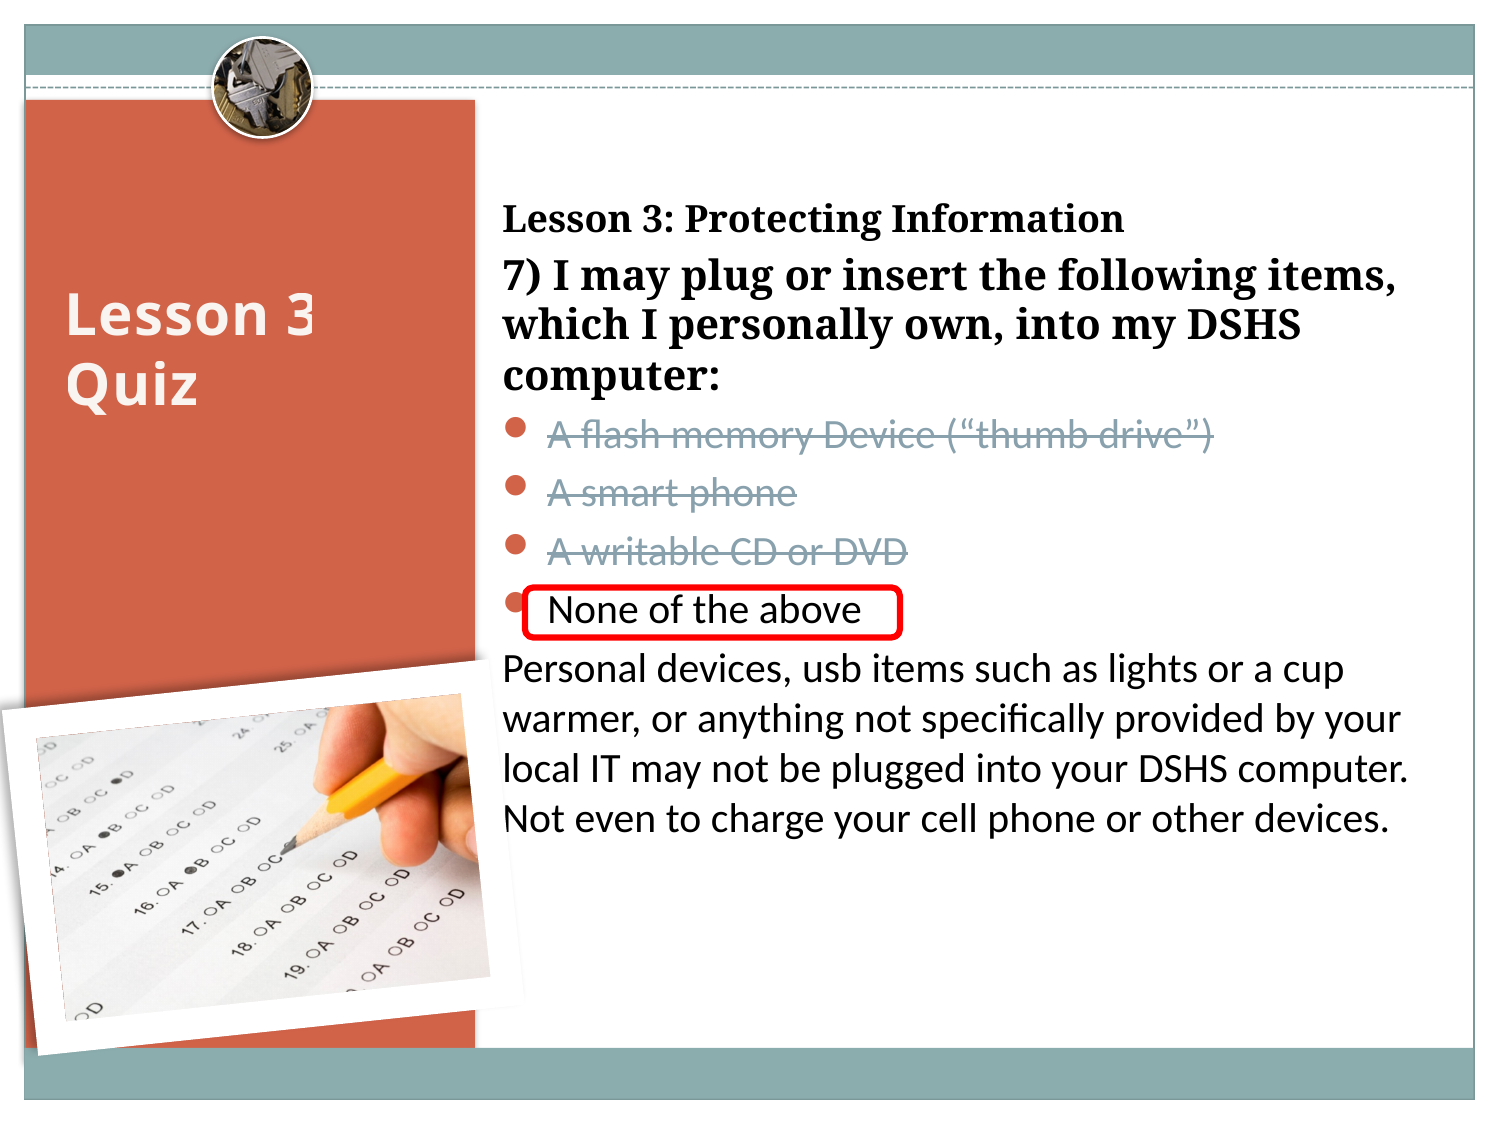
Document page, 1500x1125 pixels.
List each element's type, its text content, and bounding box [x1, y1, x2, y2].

title Lesson 3 Quiz [50, 174, 463, 425]
list Lesson 3: Protecting Information 7) I may plug or insert the following items, which I personally own, into my DSHS computer: A flash memory Device (“thumb drive”) A smart phone A writable CD or DVD None of the above Personal devices, usb items such as lights or a cup warmer, or anything not specifically provided by your local IT may not be plugged into your DSHS computer. Not even to charge your cell phone or other devices. [487, 112, 1438, 1000]
text_box [522, 585, 903, 640]
picture [37, 694, 490, 1021]
picture [214, 39, 311, 136]
